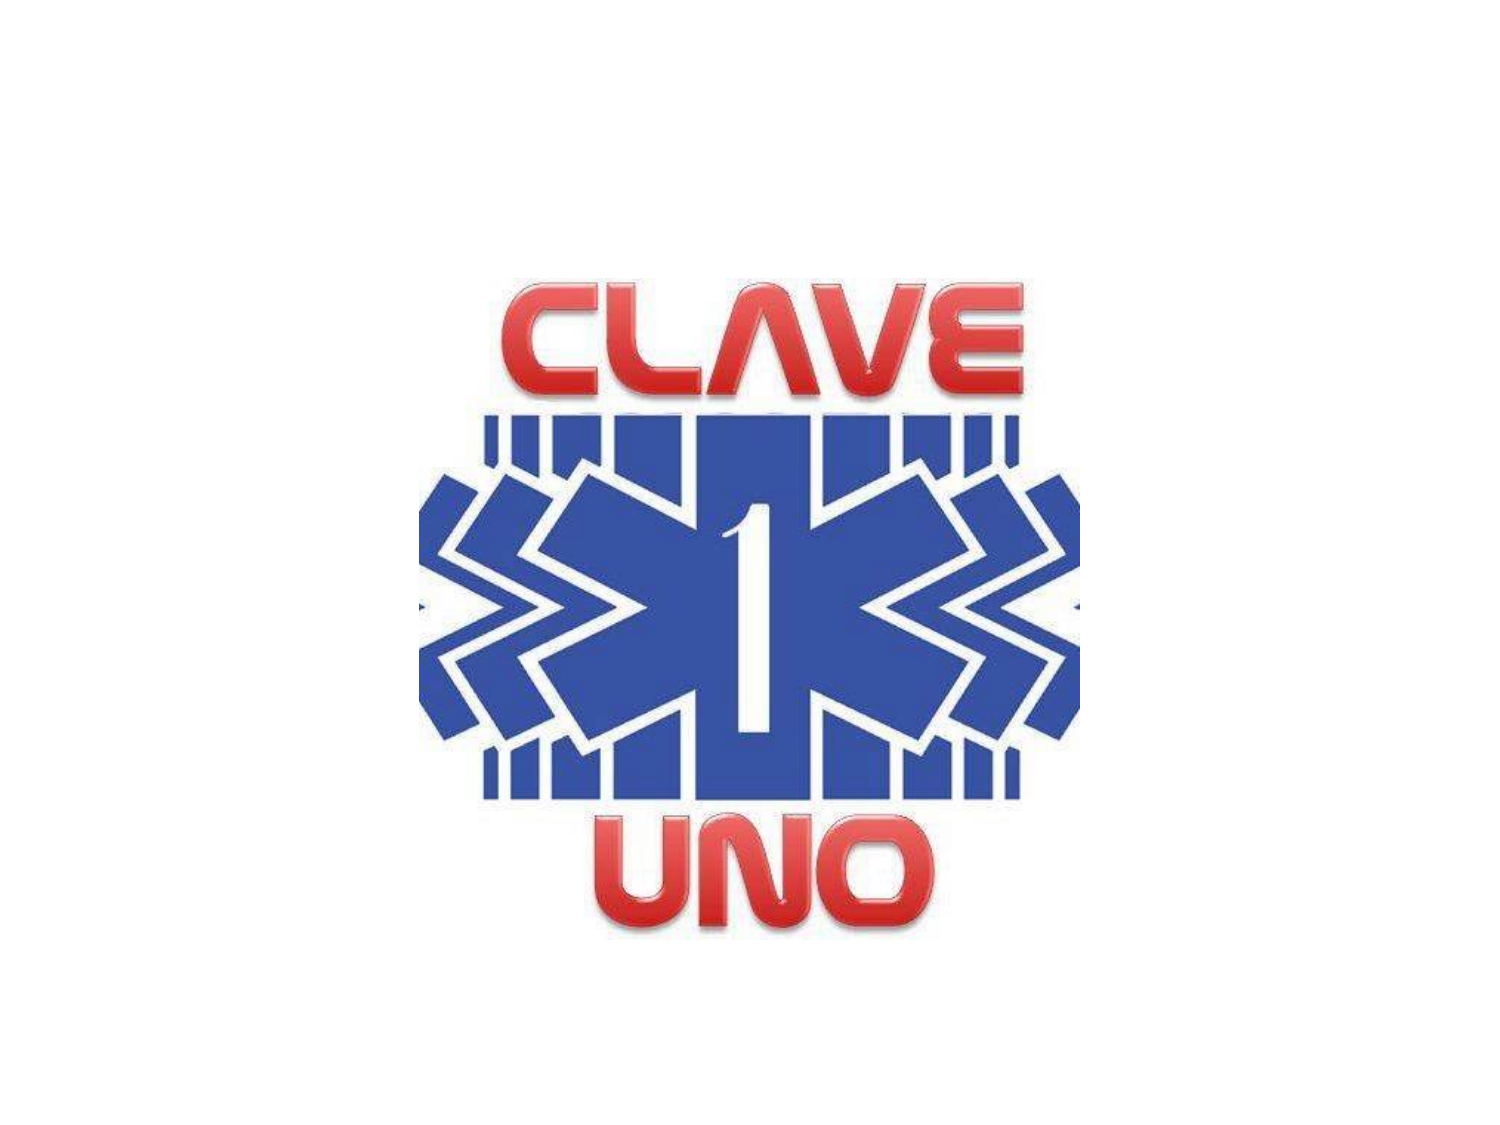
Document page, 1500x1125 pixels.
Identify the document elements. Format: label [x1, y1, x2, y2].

picture [418, 278, 1081, 940]
